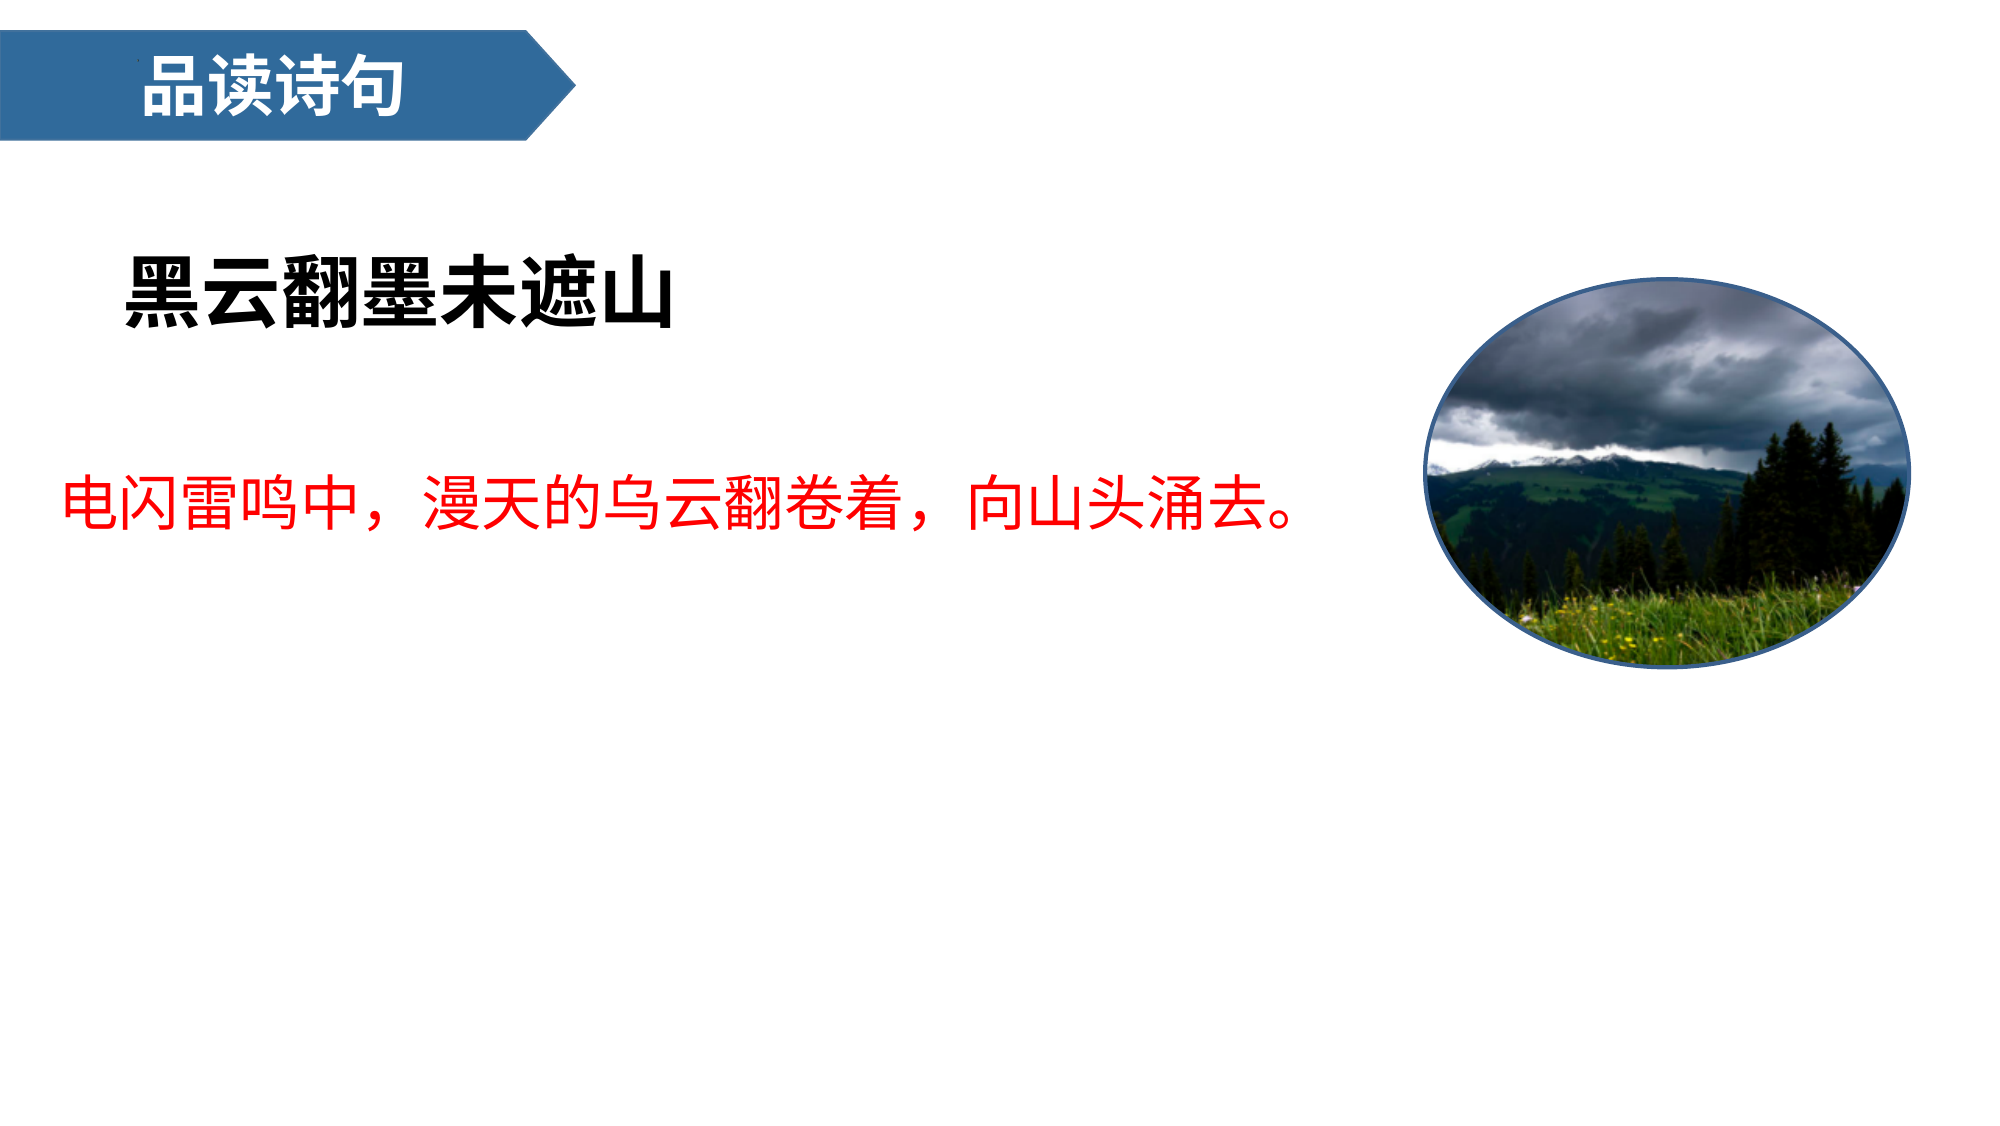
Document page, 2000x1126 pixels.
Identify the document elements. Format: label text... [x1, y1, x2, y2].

text_box 黑云翻墨未遮山 [104, 233, 696, 347]
text_box 电闪雷鸣中，漫天的乌云翻卷着，向山头涌去。 [0, 456, 1426, 547]
text_box 品读诗句 [125, 45, 459, 127]
text_box [1423, 277, 1912, 670]
